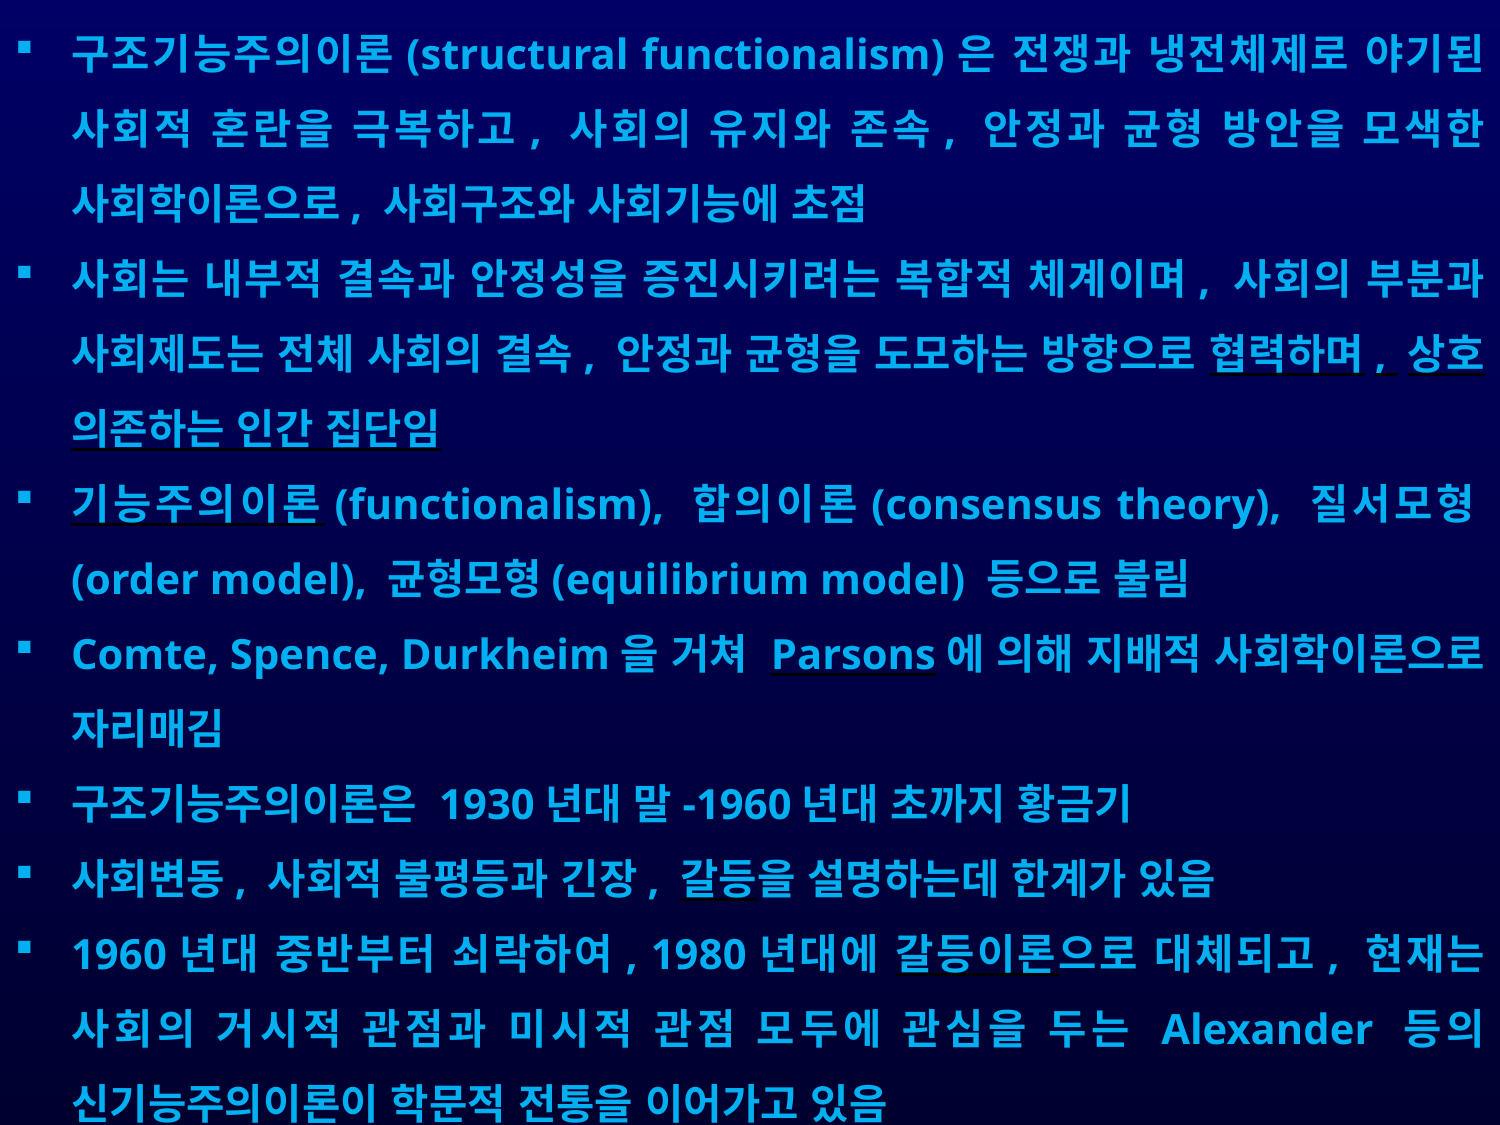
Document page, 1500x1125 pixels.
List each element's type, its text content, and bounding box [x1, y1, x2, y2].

text_box 구조기능주의이론(structural functionalism)은 전쟁과 냉전체제로 야기된 사회적 혼란을 극복하고, 사회의 유지와 존속, 안정과 균형 방안을 모색한 사회학이론으로, 사회구조와 사회기능에 초점 사회는 내부적 결속과 안정성을 증진시키려는 복합적 체계이며, 사회의 부분과 사회제도는 전체 사회의 결속, 안정과 균형을 도모하는 방향으로 협력하며, 상호 의존하는 인간 집단임 기능주의이론(functionalism), 합의이론(consensus theory), 질서모형(order model), 균형모형(equilibrium model) 등으로 불림 Comte, Spence, Durkheim을 거쳐 Parsons에 의해 지배적 사회학이론으로 자리매김 구조기능주의이론은 1930년대 말-1960년대 초까지 황금기 사회변동, 사회적 불평등과 긴장, 갈등을 설명하는데 한계가 있음 1960년대 중반부터 쇠락하여, 1980년대에 갈등이론으로 대체되고, 현재는 사회의 거시적 관점과 미시적 관점 모두에 관심을 두는 Alexander 등의 신기능주의이론이 학문적 전통을 이어가고 있음 [0, 0, 1500, 1125]
